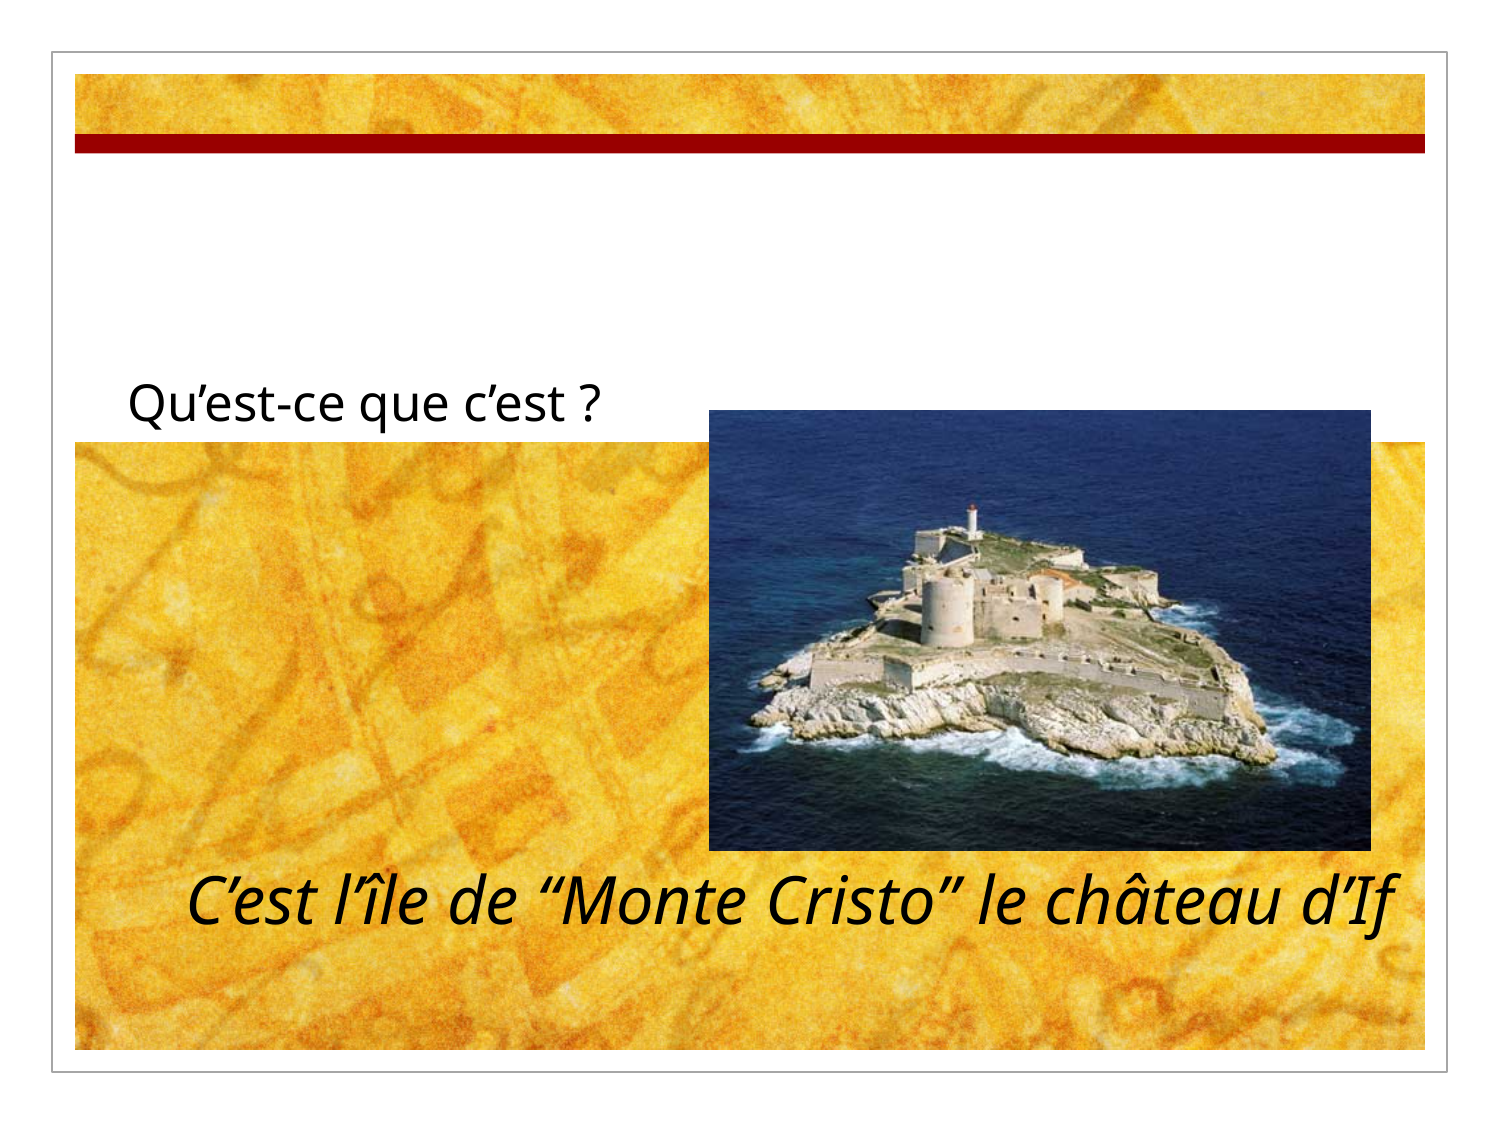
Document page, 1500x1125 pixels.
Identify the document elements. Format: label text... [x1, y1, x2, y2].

picture [75, 409, 1425, 1050]
subtitle Qu’est-ce que c’est ? [112, 362, 1392, 439]
picture [75, 74, 1425, 134]
text_box C’est l’île de “Monte Cristo” le château d’If [170, 850, 1428, 946]
